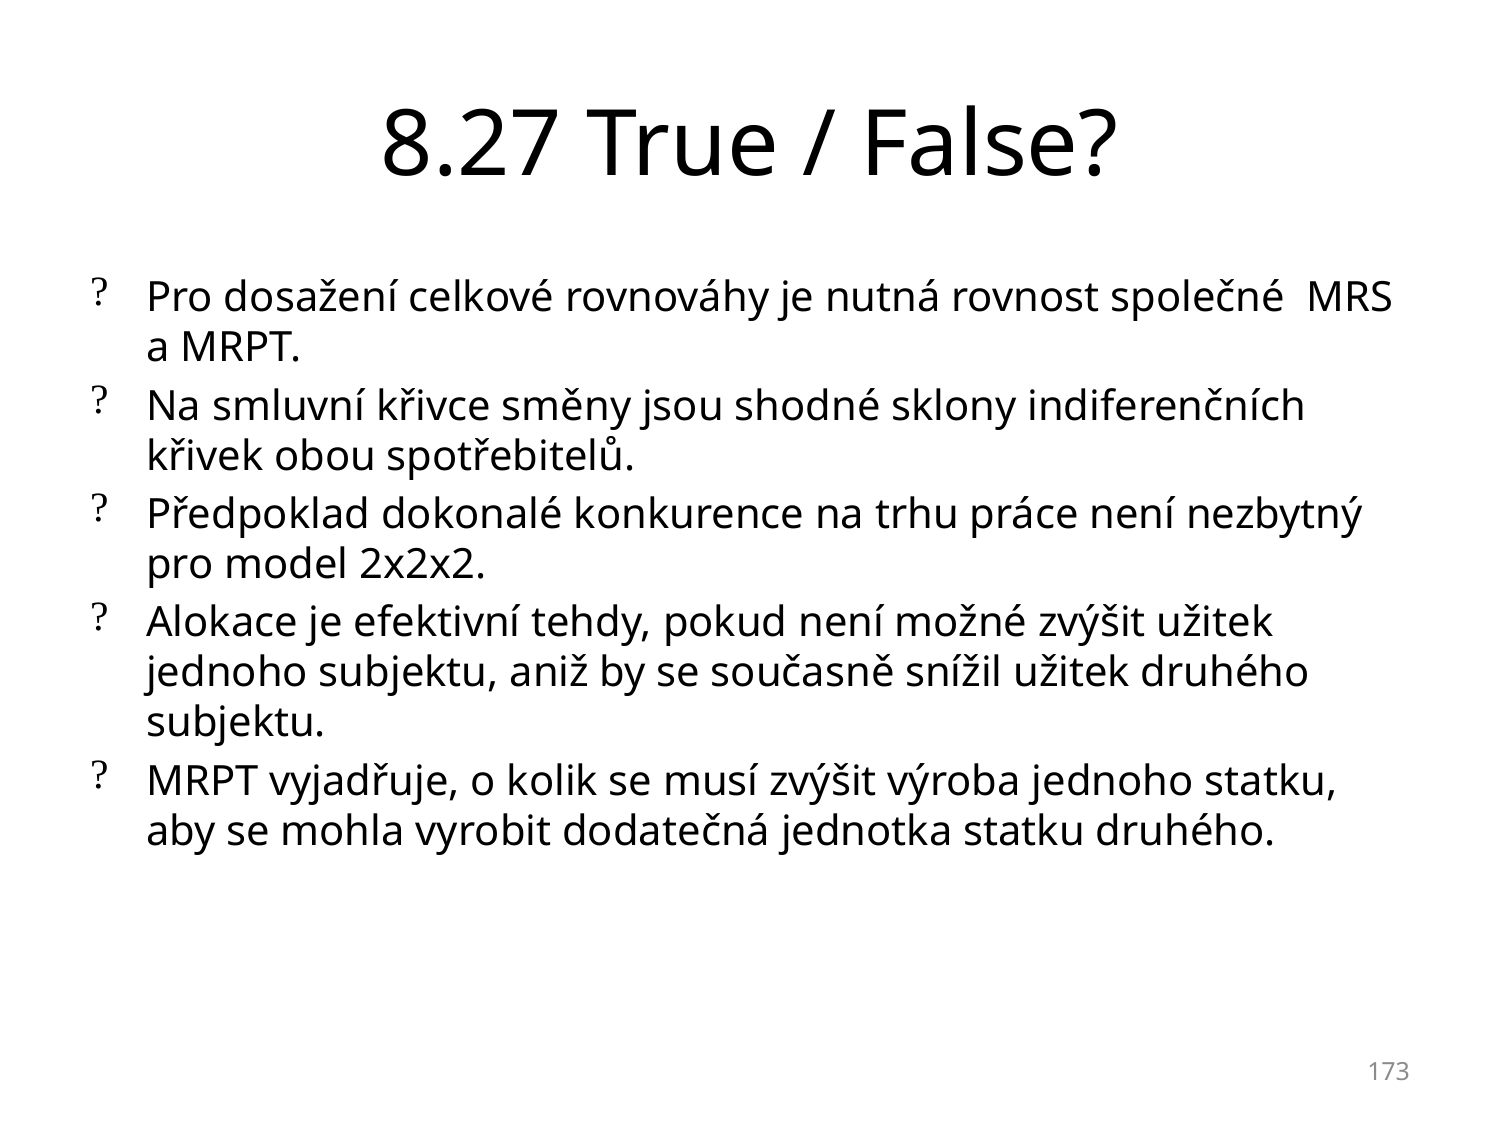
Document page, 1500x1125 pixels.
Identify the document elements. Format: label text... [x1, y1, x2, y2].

list Pro dosažení celkové rovnováhy je nutná rovnost společné MRS a MRPT. Na smluvní křivce směny jsou shodné sklony indiferenčních křivek obou spotřebitelů. Předpoklad dokonalé konkurence na trhu práce není nezbytný pro model 2x2x2. Alokace je efektivní tehdy, pokud není možné zvýšit užitek jednoho subjektu, aniž by se současně snížil užitek druhého subjektu. MRPT vyjadřuje, o kolik se musí zvýšit výroba jednoho statku, aby se mohla vyrobit dodatečná jednotka statku druhého. [75, 262, 1425, 1005]
title 8.27 True / False? [75, 45, 1425, 233]
slide_number 173 [1074, 1042, 1425, 1103]
